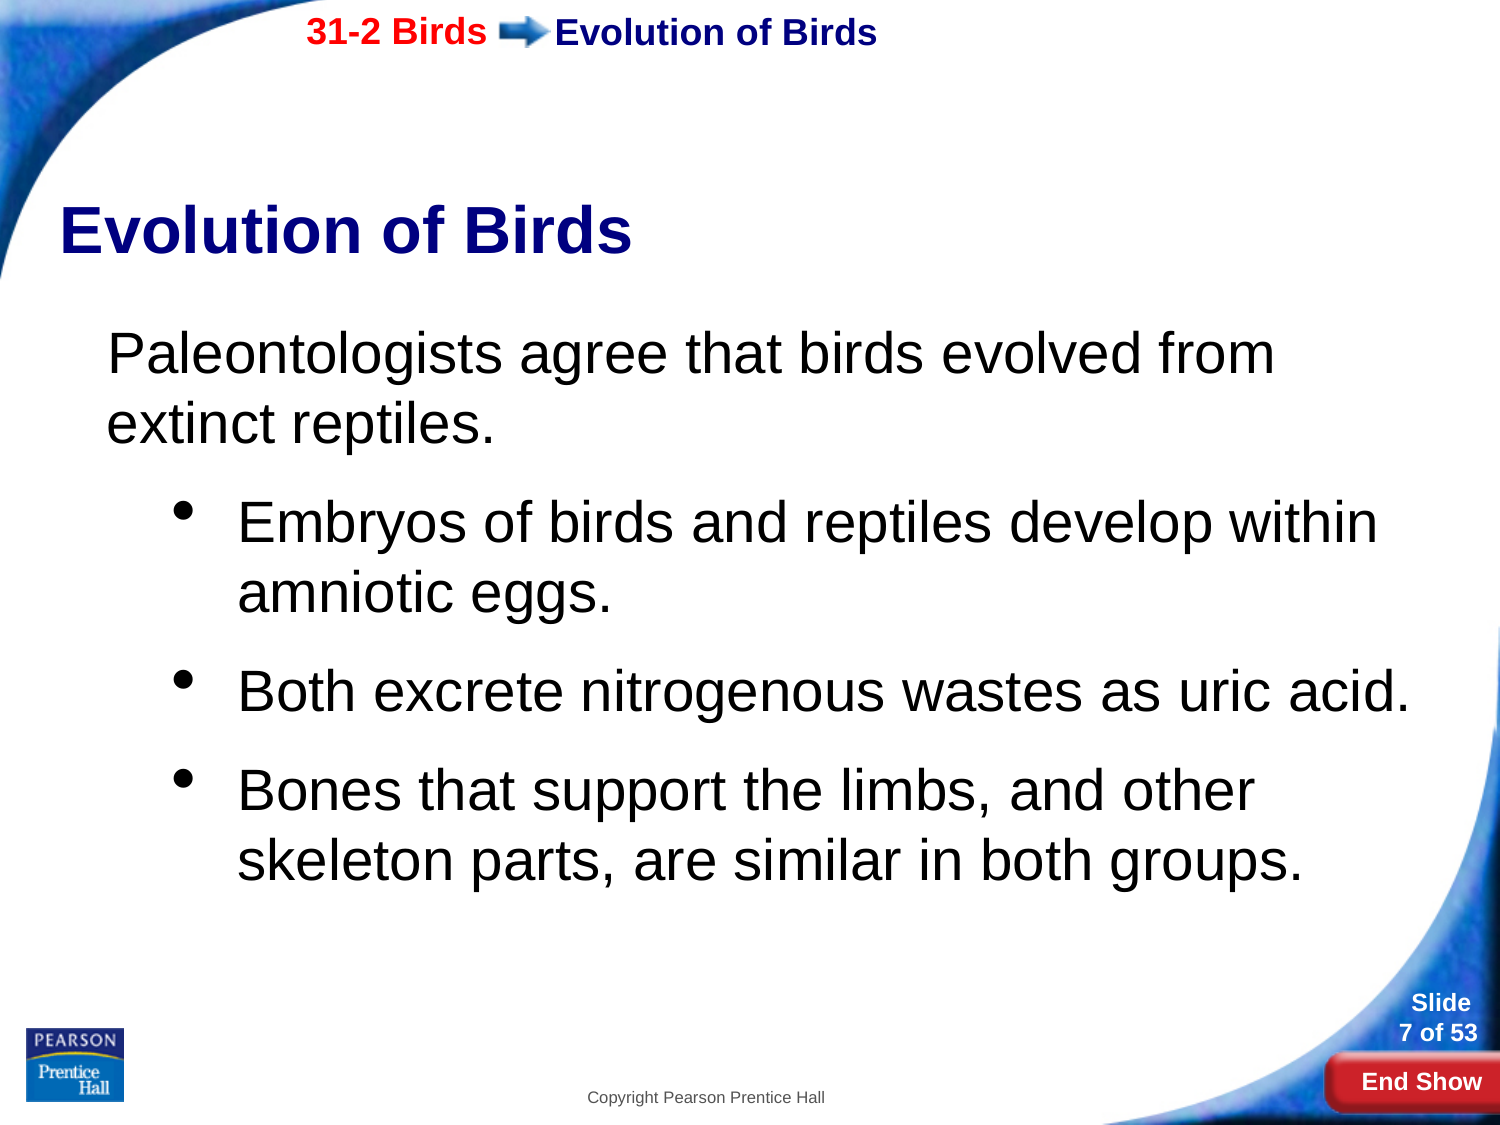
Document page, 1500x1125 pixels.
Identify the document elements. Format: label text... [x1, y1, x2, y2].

picture [0, 0, 1500, 1125]
footer Copyright Pearson Prentice Hall [468, 1078, 945, 1105]
list Evolution of Birds Paleontologists agree that birds evolved from extinct reptiles. Embryos of birds and reptiles develop within amniotic eggs. Both excrete nitrogenous wastes as uric acid. Bones that support the limbs, and other skeleton parts, are similar in both groups. [44, 179, 1448, 976]
title Evolution of Birds [539, 0, 1209, 76]
